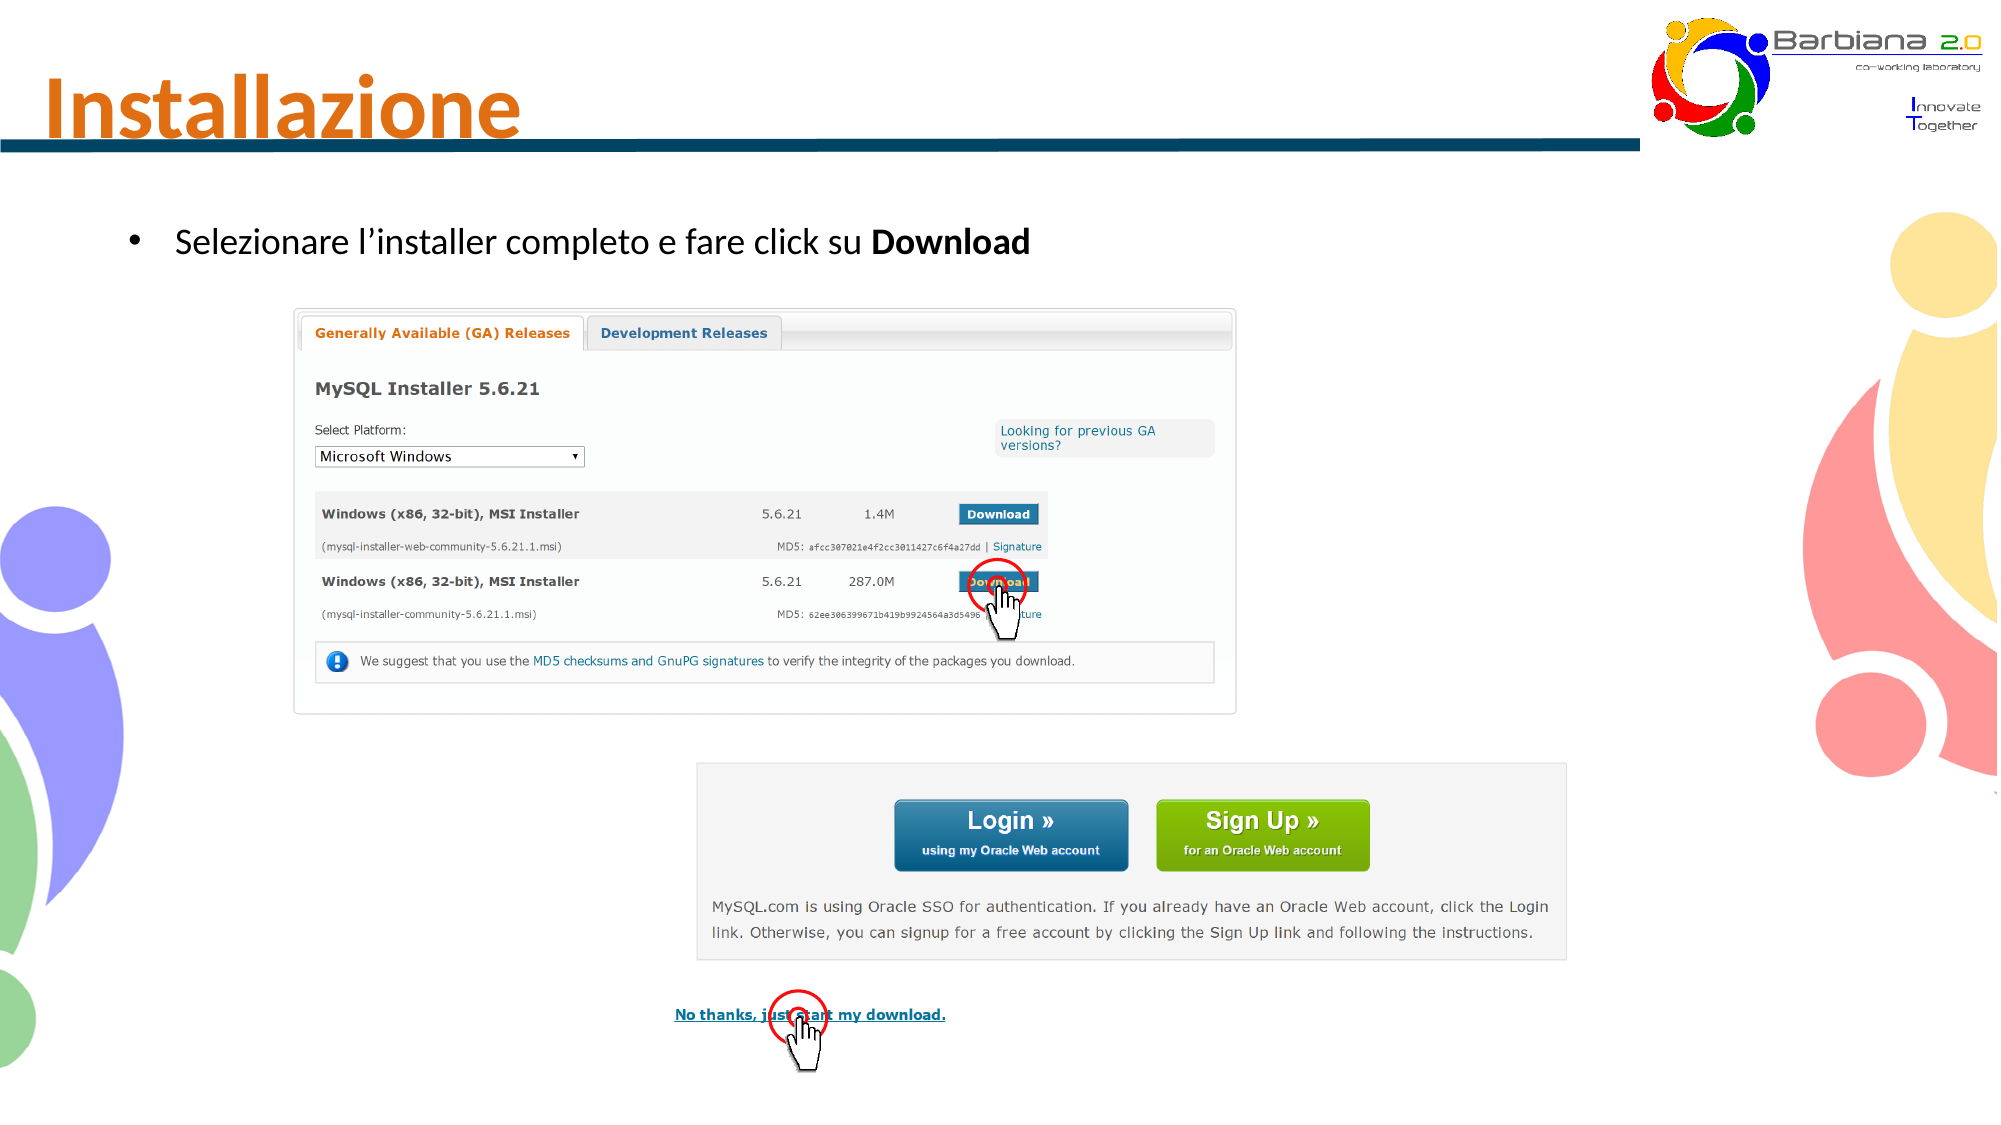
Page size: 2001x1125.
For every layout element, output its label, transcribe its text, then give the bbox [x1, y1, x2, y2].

text_box Installazione [29, 39, 539, 165]
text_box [968, 559, 1031, 642]
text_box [769, 990, 831, 1073]
text_box Selezionare l’installer completo e fare click su Download [113, 209, 1047, 270]
picture [0, 0, 2001, 1125]
